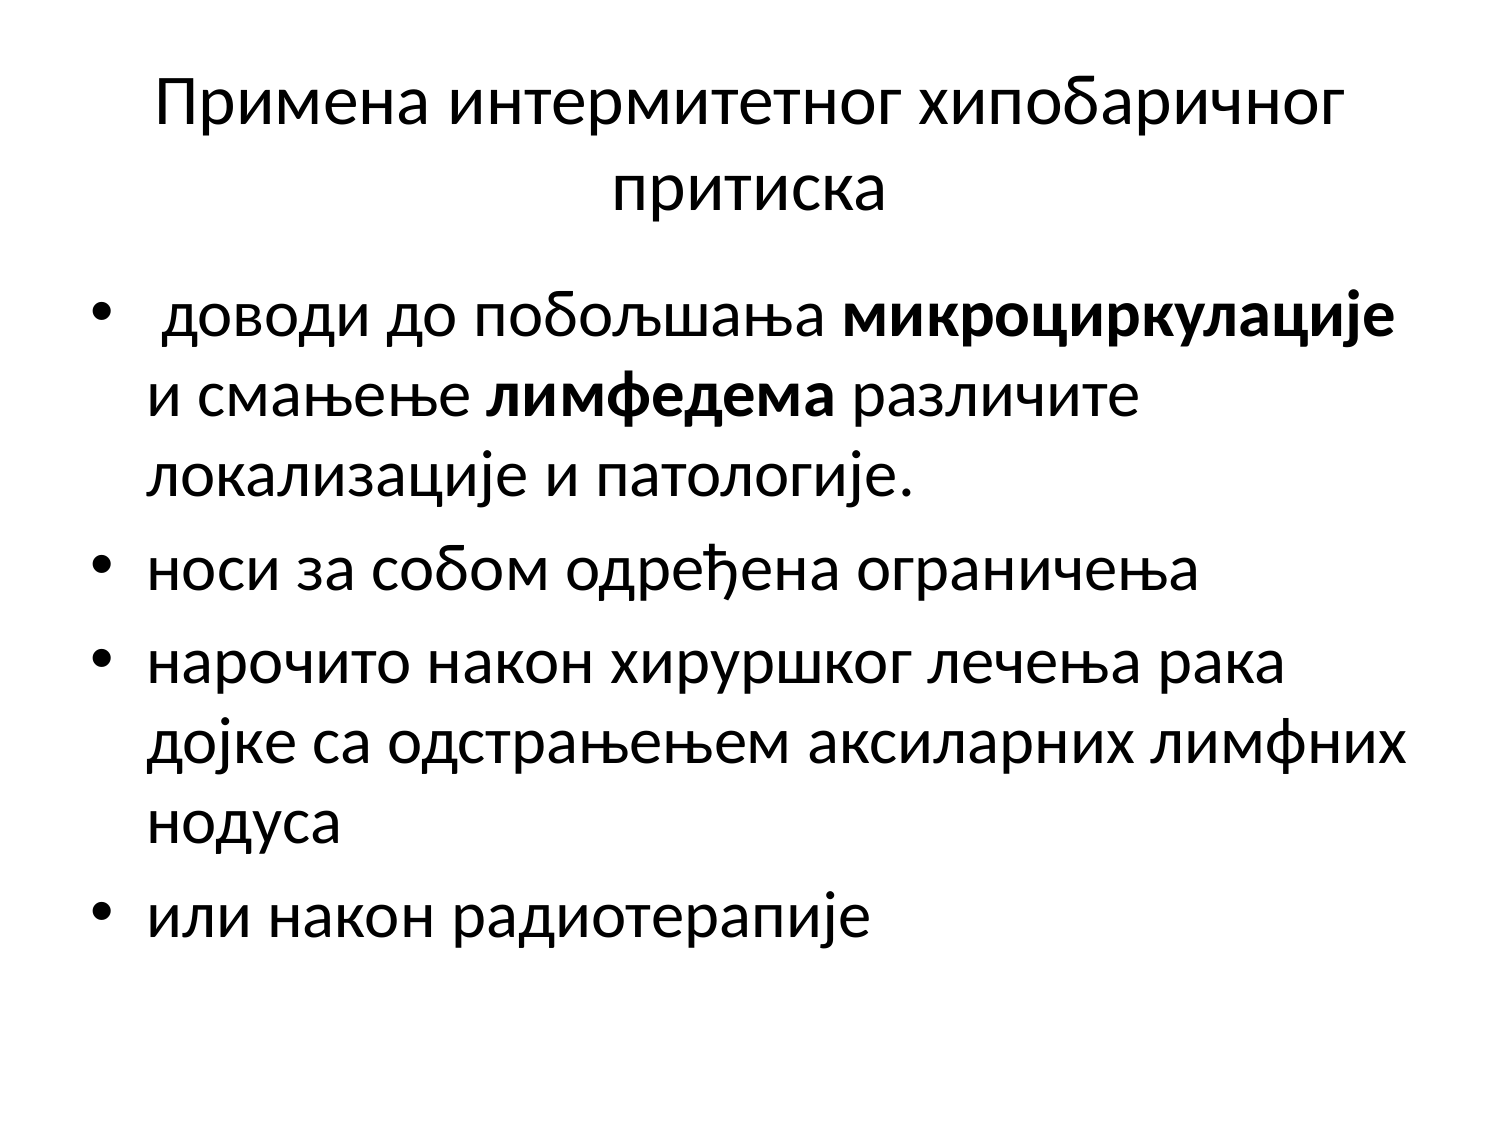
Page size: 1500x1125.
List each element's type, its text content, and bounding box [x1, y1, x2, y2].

list доводи до побољшања микроциркулације и смањење лимфедема различите локализације и патологије. носи за собом одређена ограничења нарочито након хируршког лечења рака дојке са одстрањењем аксиларних лимфних нодуса или након радиотерапије [75, 262, 1425, 1005]
title Примена интермитетног хипобаричног притиска [75, 45, 1425, 233]
